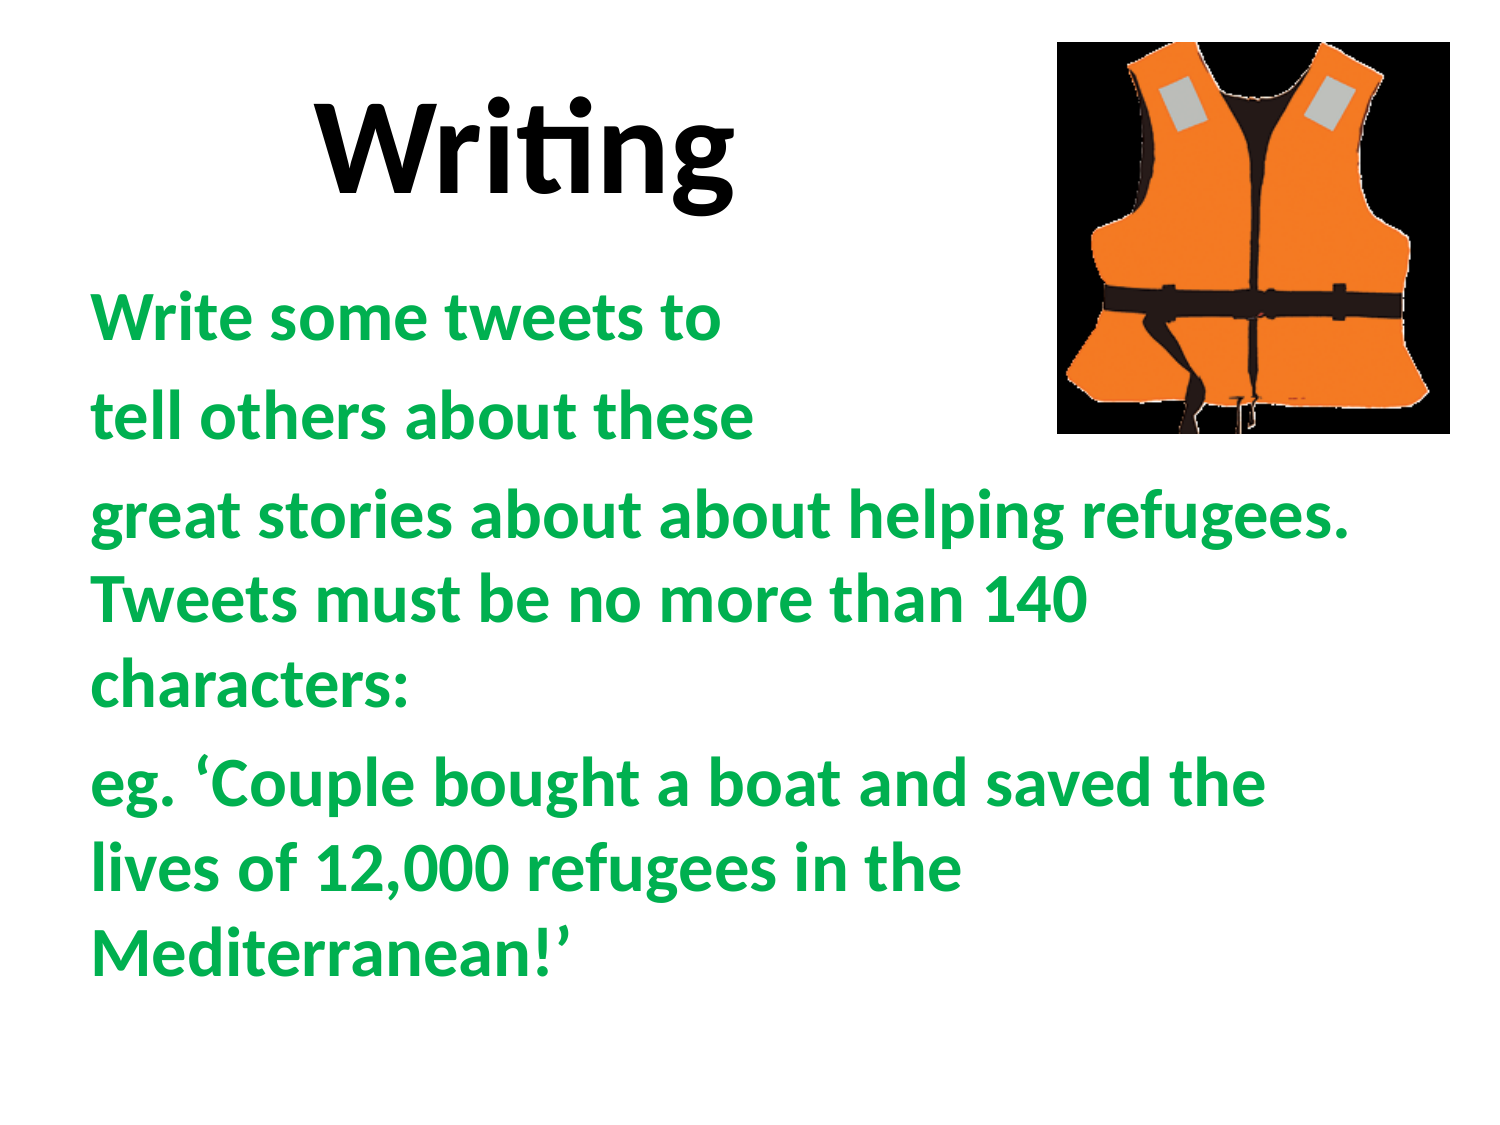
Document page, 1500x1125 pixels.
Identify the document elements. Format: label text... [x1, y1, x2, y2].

picture [1056, 42, 1450, 434]
list Write some tweets to tell others about these great stories about about helping refugees. Tweets must be no more than 140 characters: eg. ‘Couple bought a boat and saved the lives of 12,000 refugees in the Mediterranean!’ [75, 262, 1425, 1005]
title Writing [75, 45, 975, 233]
